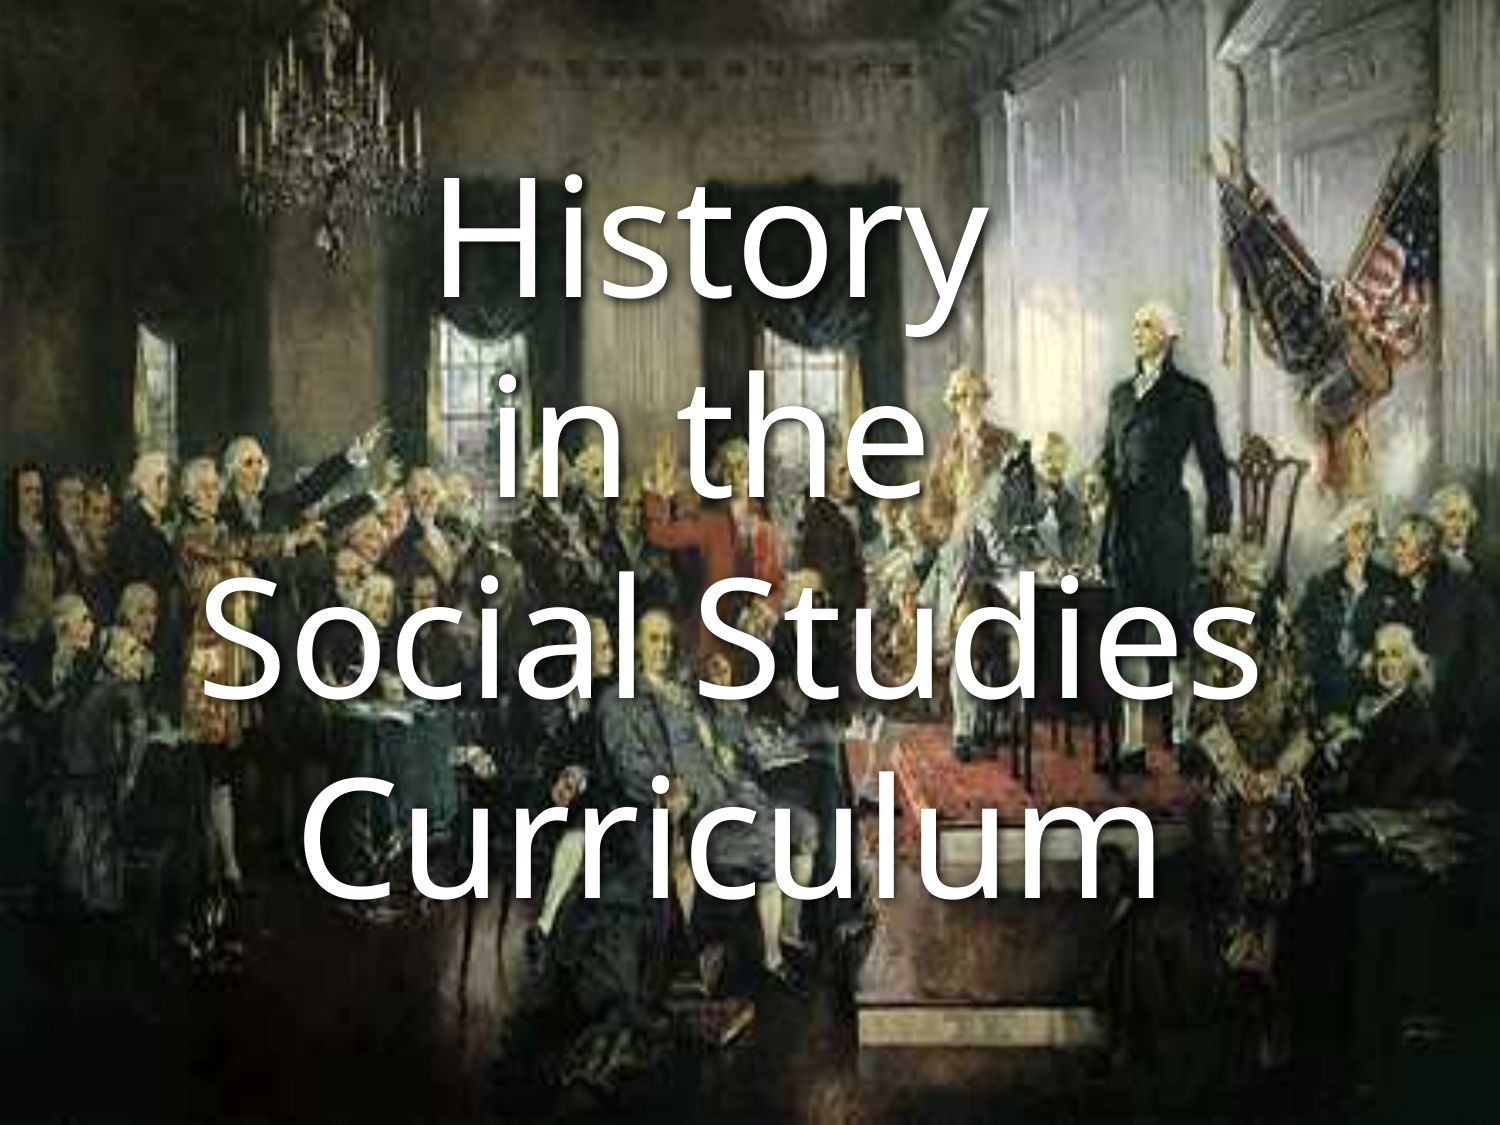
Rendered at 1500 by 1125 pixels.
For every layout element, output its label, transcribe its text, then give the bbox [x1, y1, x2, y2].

title History in the Social Studies Curriculum [37, 49, 1426, 1013]
picture [0, 0, 1500, 1125]
